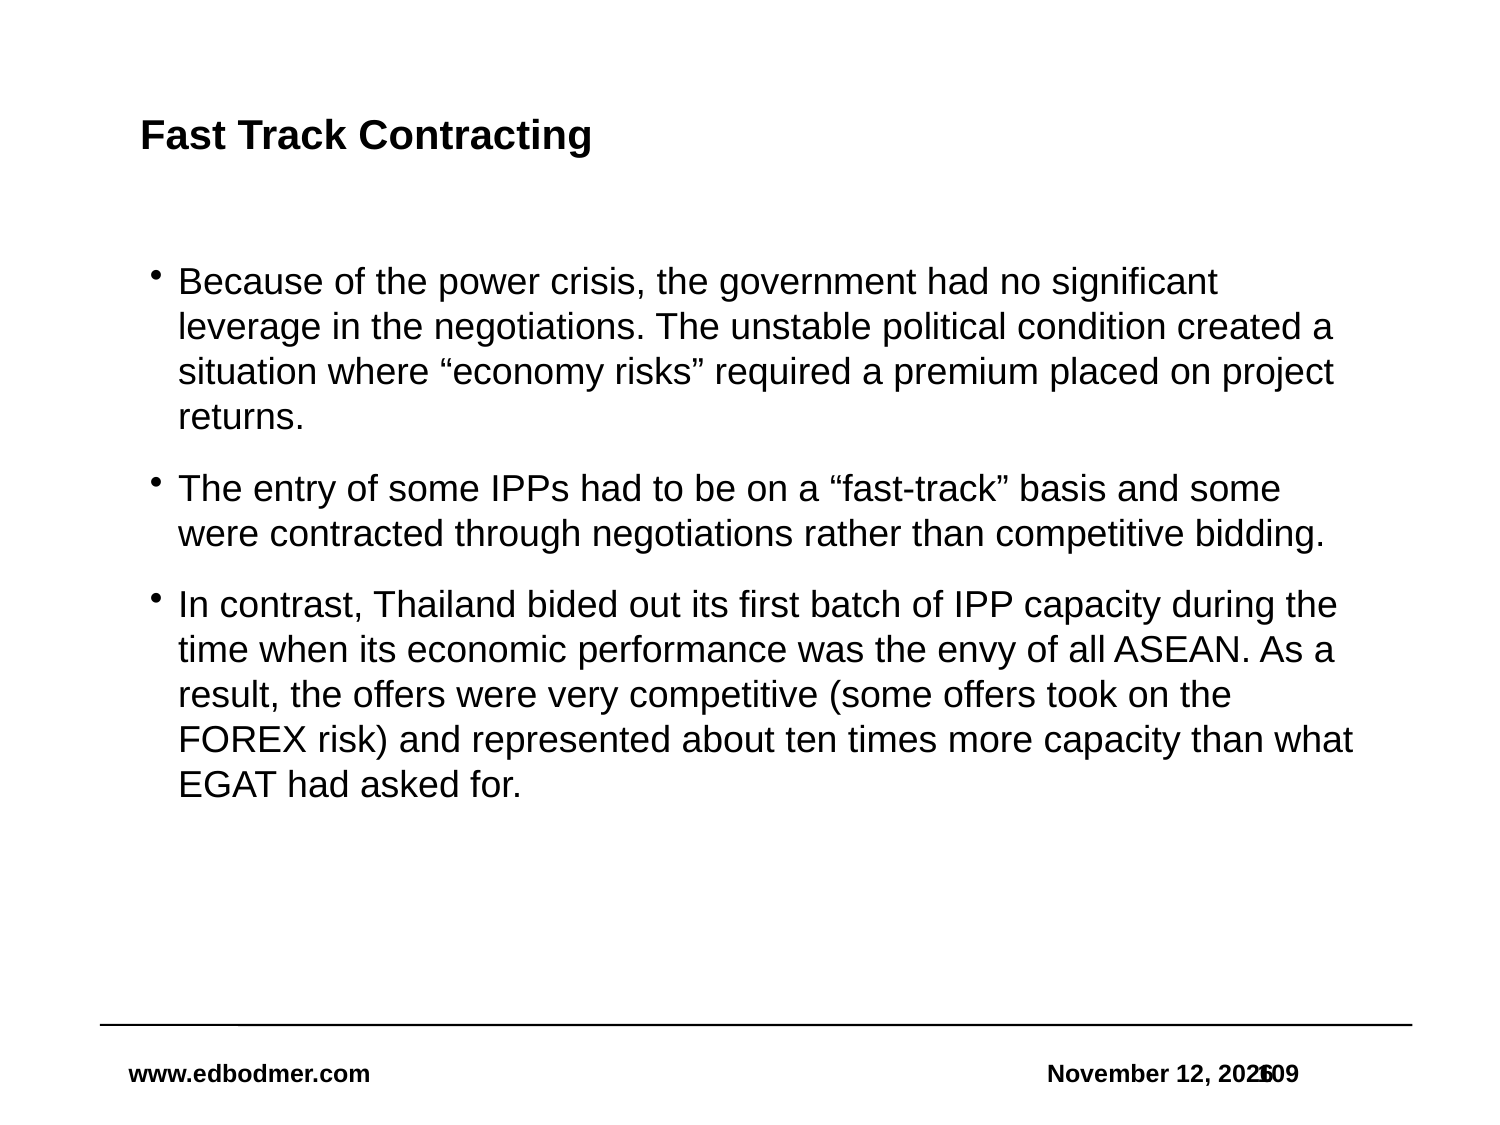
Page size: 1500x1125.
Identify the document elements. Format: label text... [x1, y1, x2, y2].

title Fast Track Contracting [124, 99, 1288, 226]
list Because of the power crisis, the government had no significant leverage in the negotiations. The unstable political condition created a situation where “economy risks” required a premium placed on project returns. The entry of some IPPs had to be on a “fast-track” basis and some were contracted through negotiations rather than competitive bidding. In contrast, Thailand bided out its first batch of IPP capacity during the time when its economic performance was the envy of all ASEAN. As a result, the offers were very competitive (some offers took on the FOREX risk) and represented about ten times more capacity than what EGAT had asked for. [124, 249, 1376, 1001]
